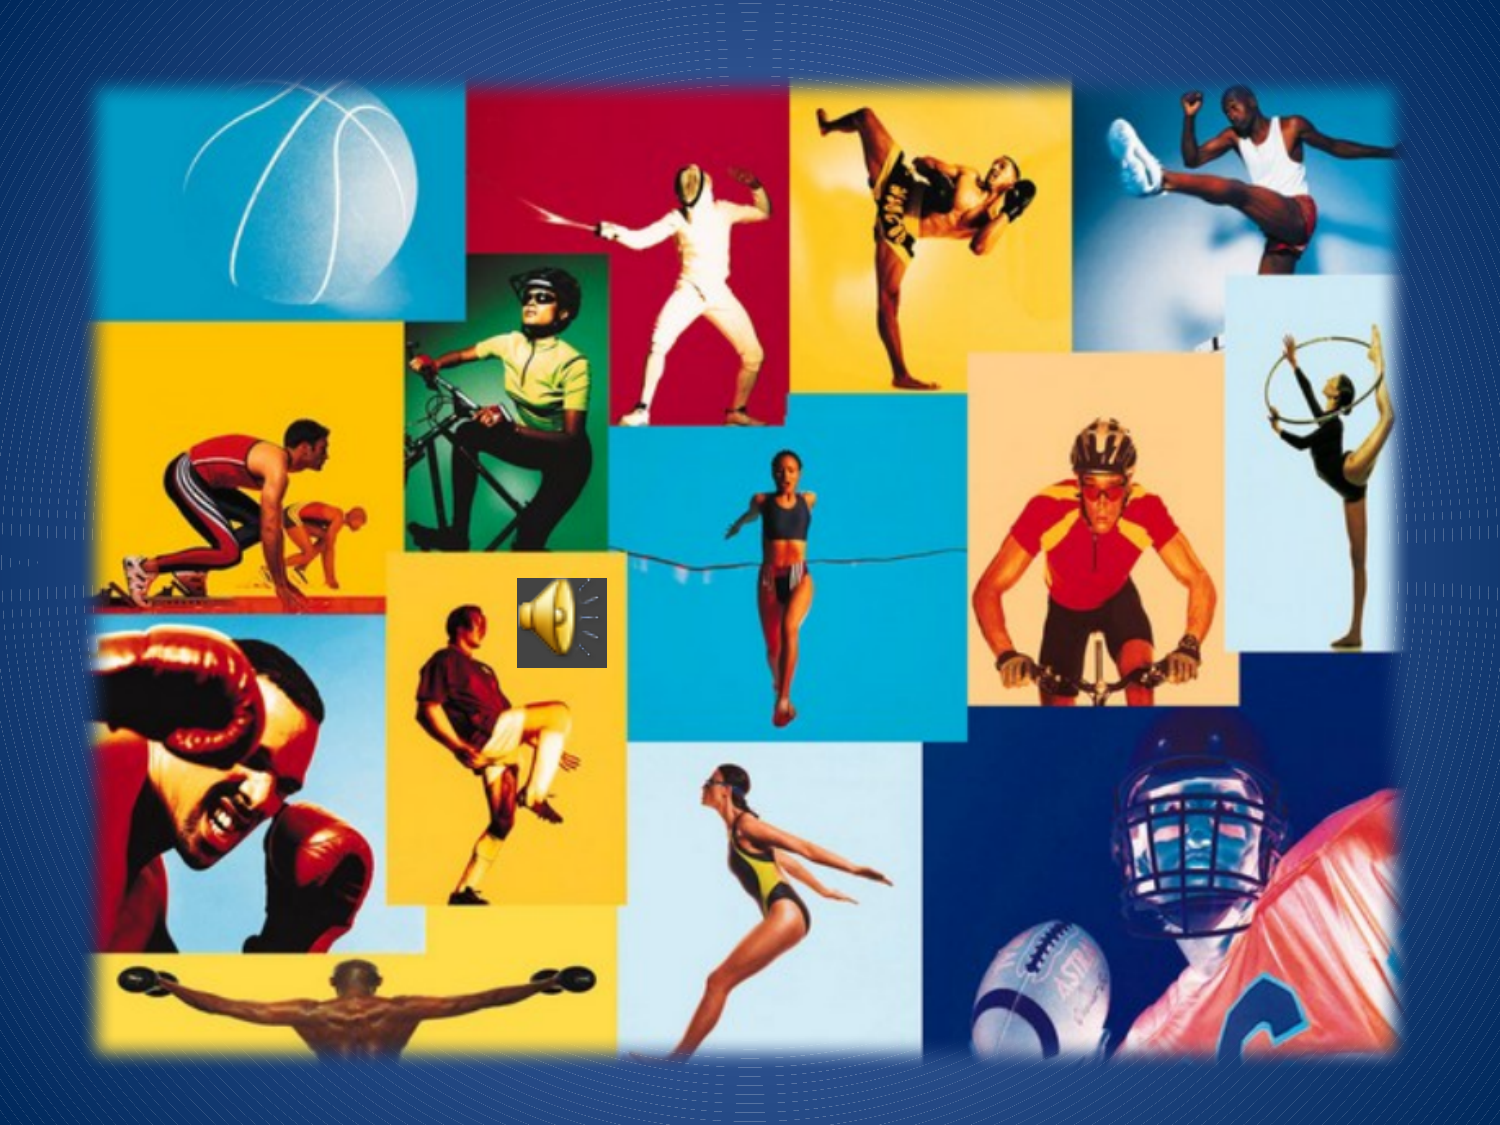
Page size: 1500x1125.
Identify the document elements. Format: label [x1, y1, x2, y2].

list [79, 71, 1412, 1071]
picture [516, 576, 609, 670]
